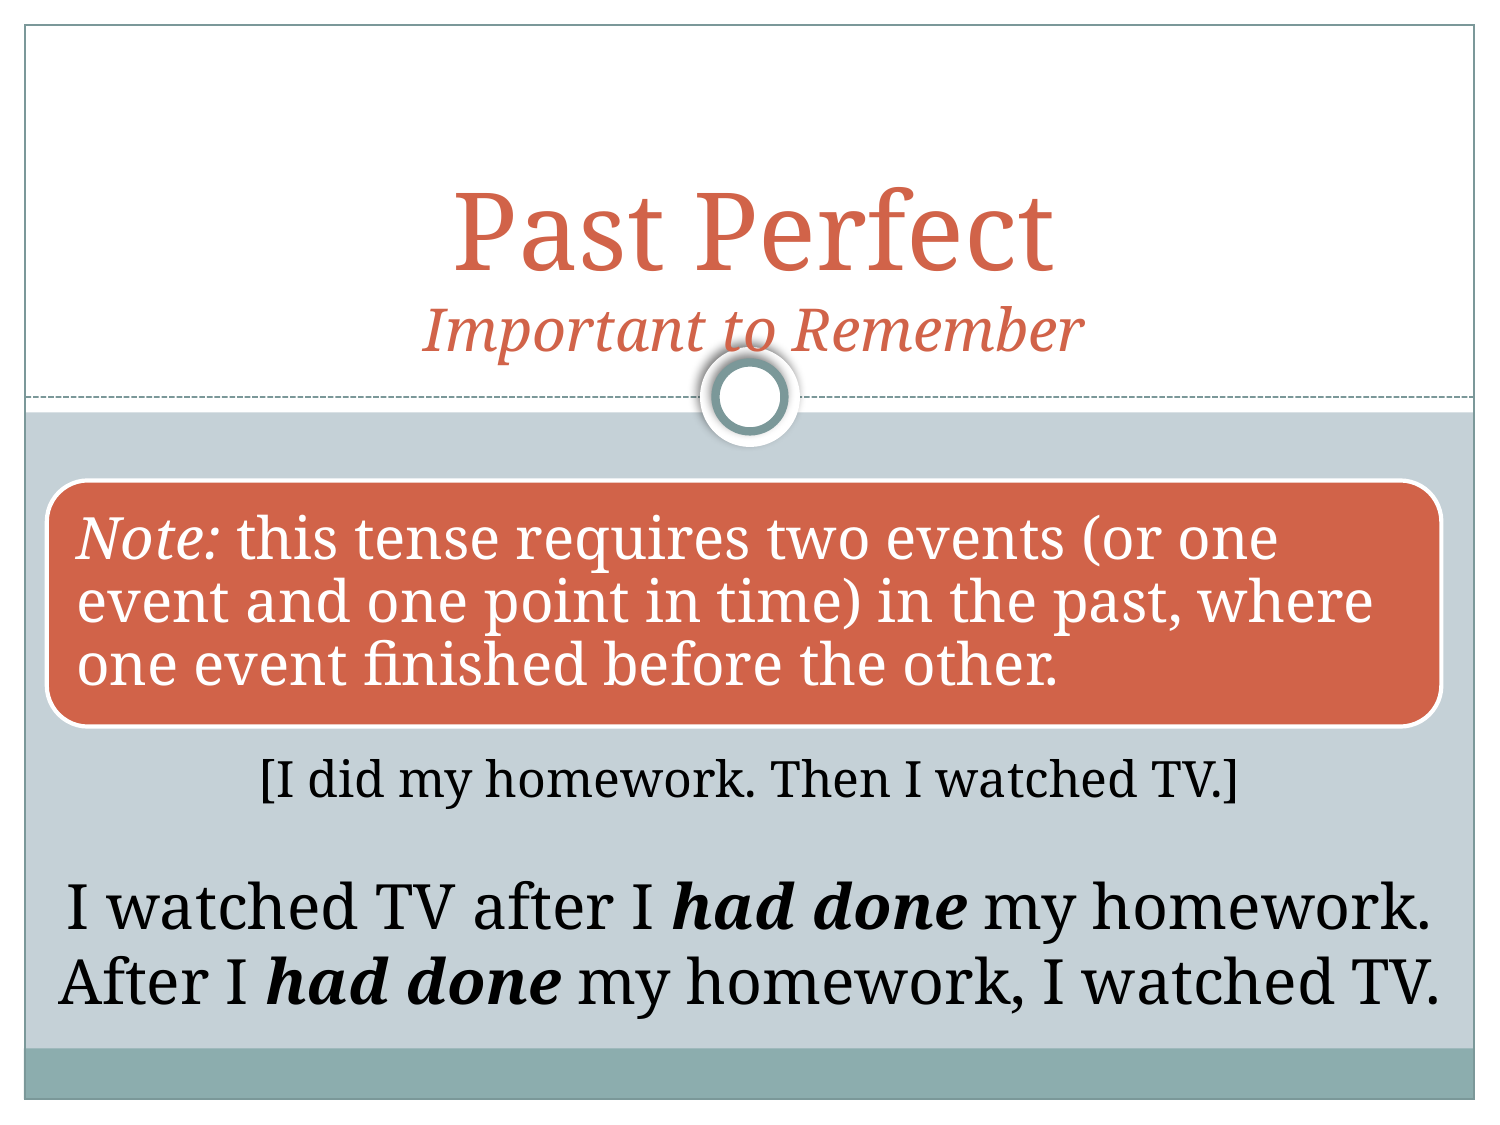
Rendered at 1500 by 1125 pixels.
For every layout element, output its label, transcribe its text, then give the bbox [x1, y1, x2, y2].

text_box [I did my homework. Then I watched TV.] I watched TV after I had done my homework. After I had done my homework, I watched TV. [35, 739, 1465, 1025]
title Past Perfect Important to Remember [117, 152, 1393, 444]
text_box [46, 456, 1442, 751]
